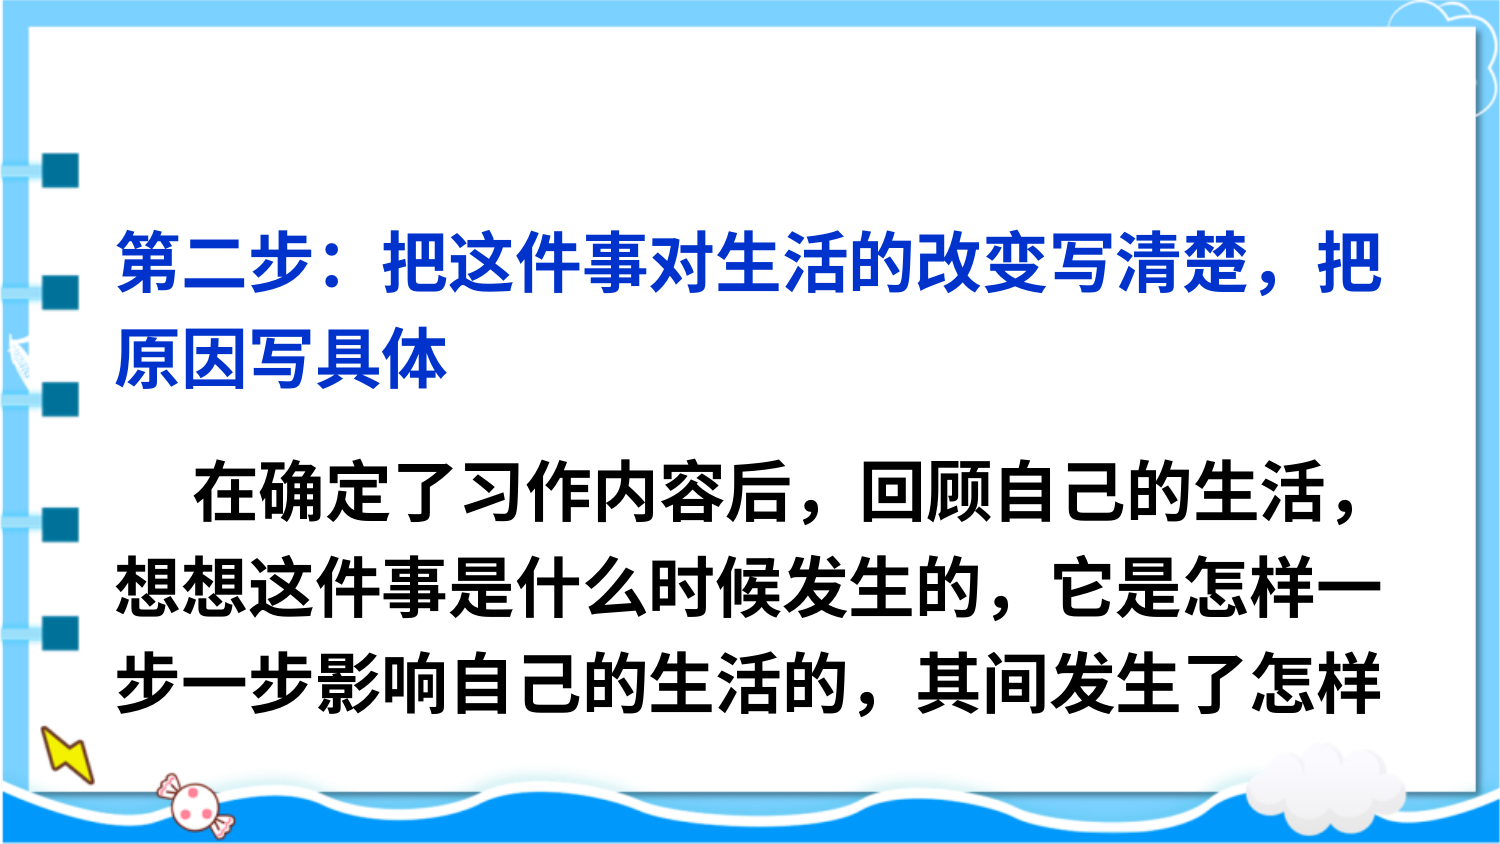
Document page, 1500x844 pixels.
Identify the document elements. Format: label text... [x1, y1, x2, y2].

text_box 第二步：把这件事对生活的改变写清楚，把原因写具体 在确定了习作内容后，回顾自己的生活，想想这件事是什么时候发生的，它是怎样一步一步影响自己的生活的，其间发生了怎样 [100, 197, 1447, 730]
picture [0, 0, 1500, 844]
